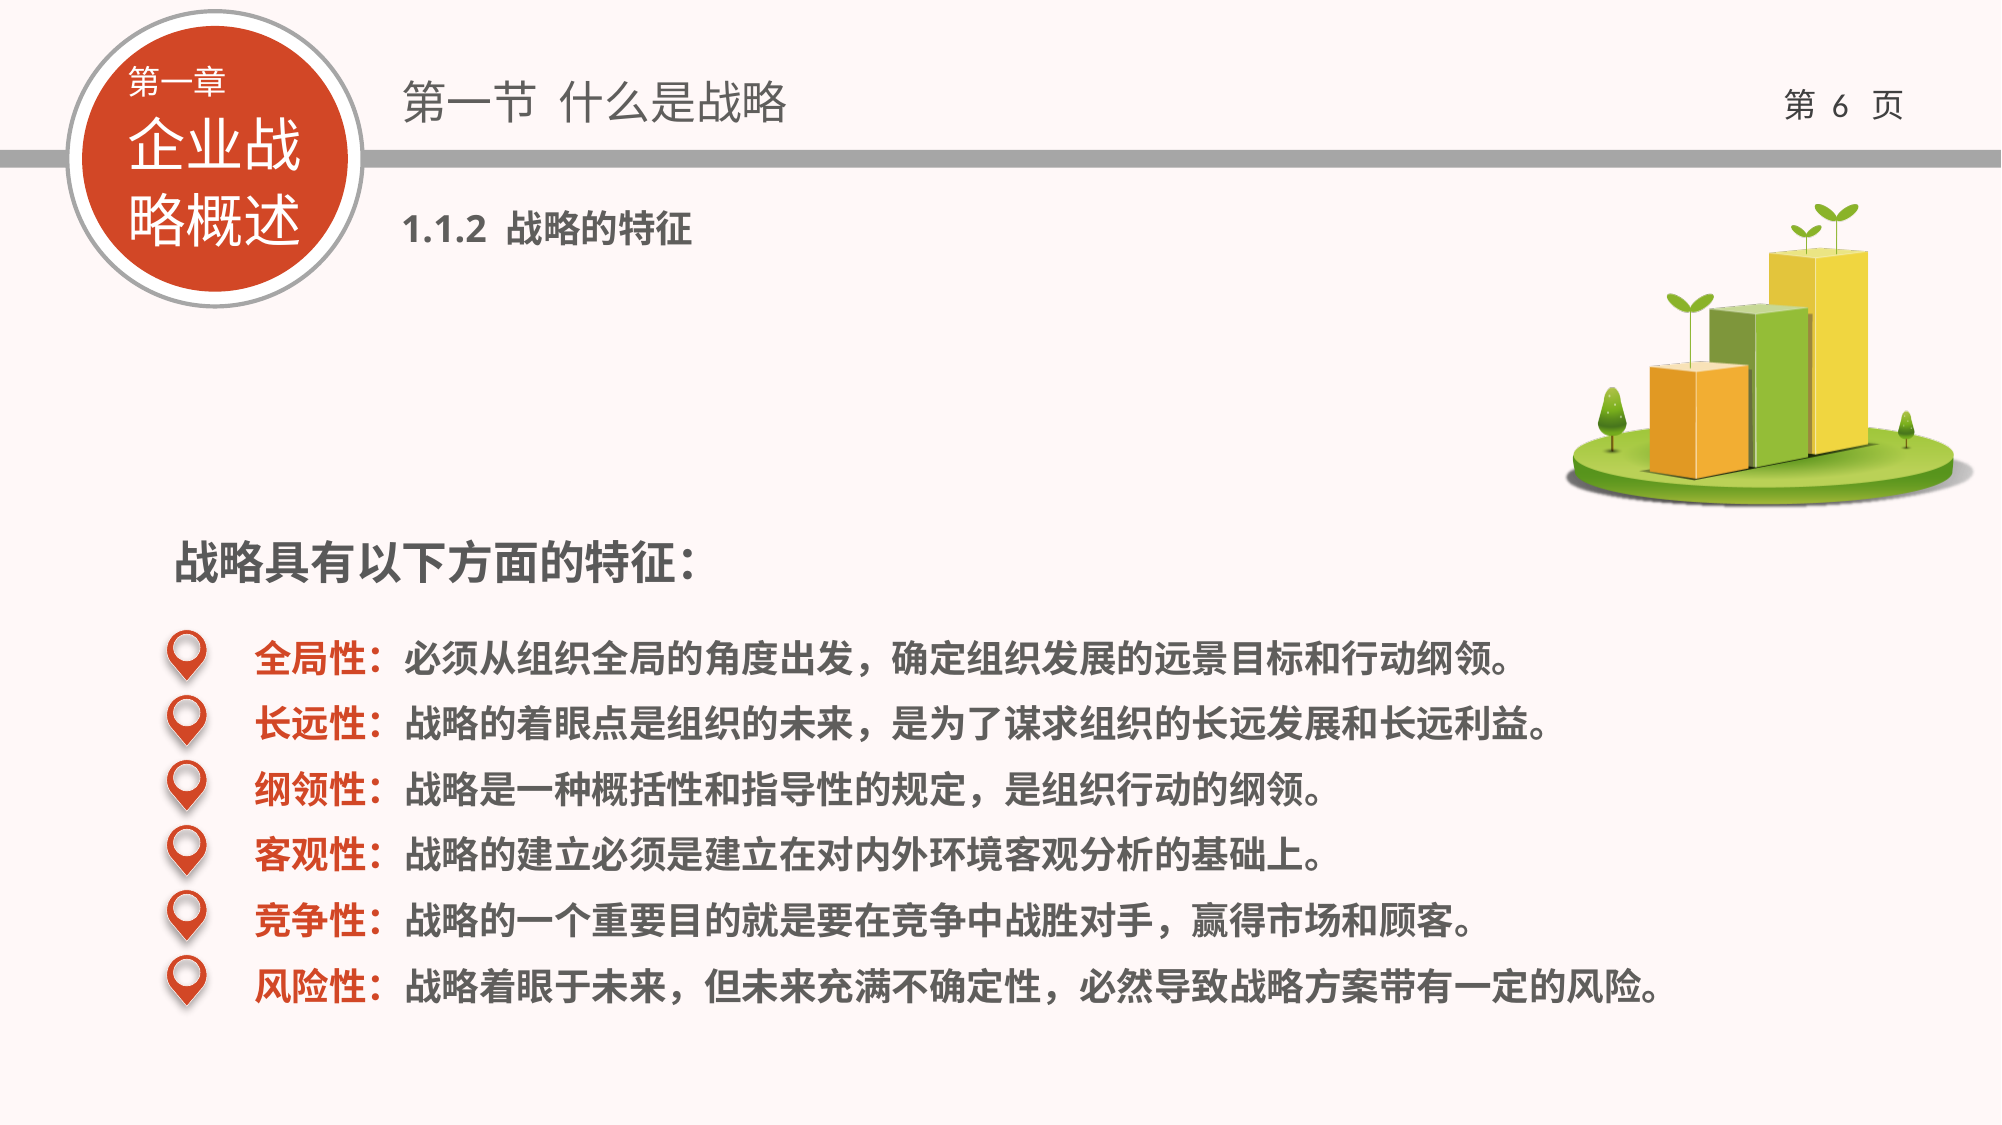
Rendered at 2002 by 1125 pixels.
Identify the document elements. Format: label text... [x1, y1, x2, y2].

text_box 1.1.2 战略的特征 [386, 184, 954, 258]
text_box 战略具有以下方面的特征： [158, 512, 965, 590]
picture [1528, 172, 2001, 540]
text_box 全局性：必须从组织全局的角度出发，确定组织发展的远景目标和行动纲领。 长远性：战略的着眼点是组织的未来，是为了谋求组织的长远发展和长远利益。 纲领性：战略是一种概括性和指导性的规定，是组织行动的纲领。 客观性：战略的建立必须是建立在对内外环境客观分析的基础上。 竞争性：战略的一个重要目的就是要在竞争中战胜对手，赢得市场和顾客。 风险性：战略着眼于未来，但未来充满不确定性，必然导致战略方案带有一定的风险。 [239, 612, 1961, 1016]
text_box 第一节 什么是战略 [386, 66, 1202, 137]
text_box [166, 629, 208, 1007]
